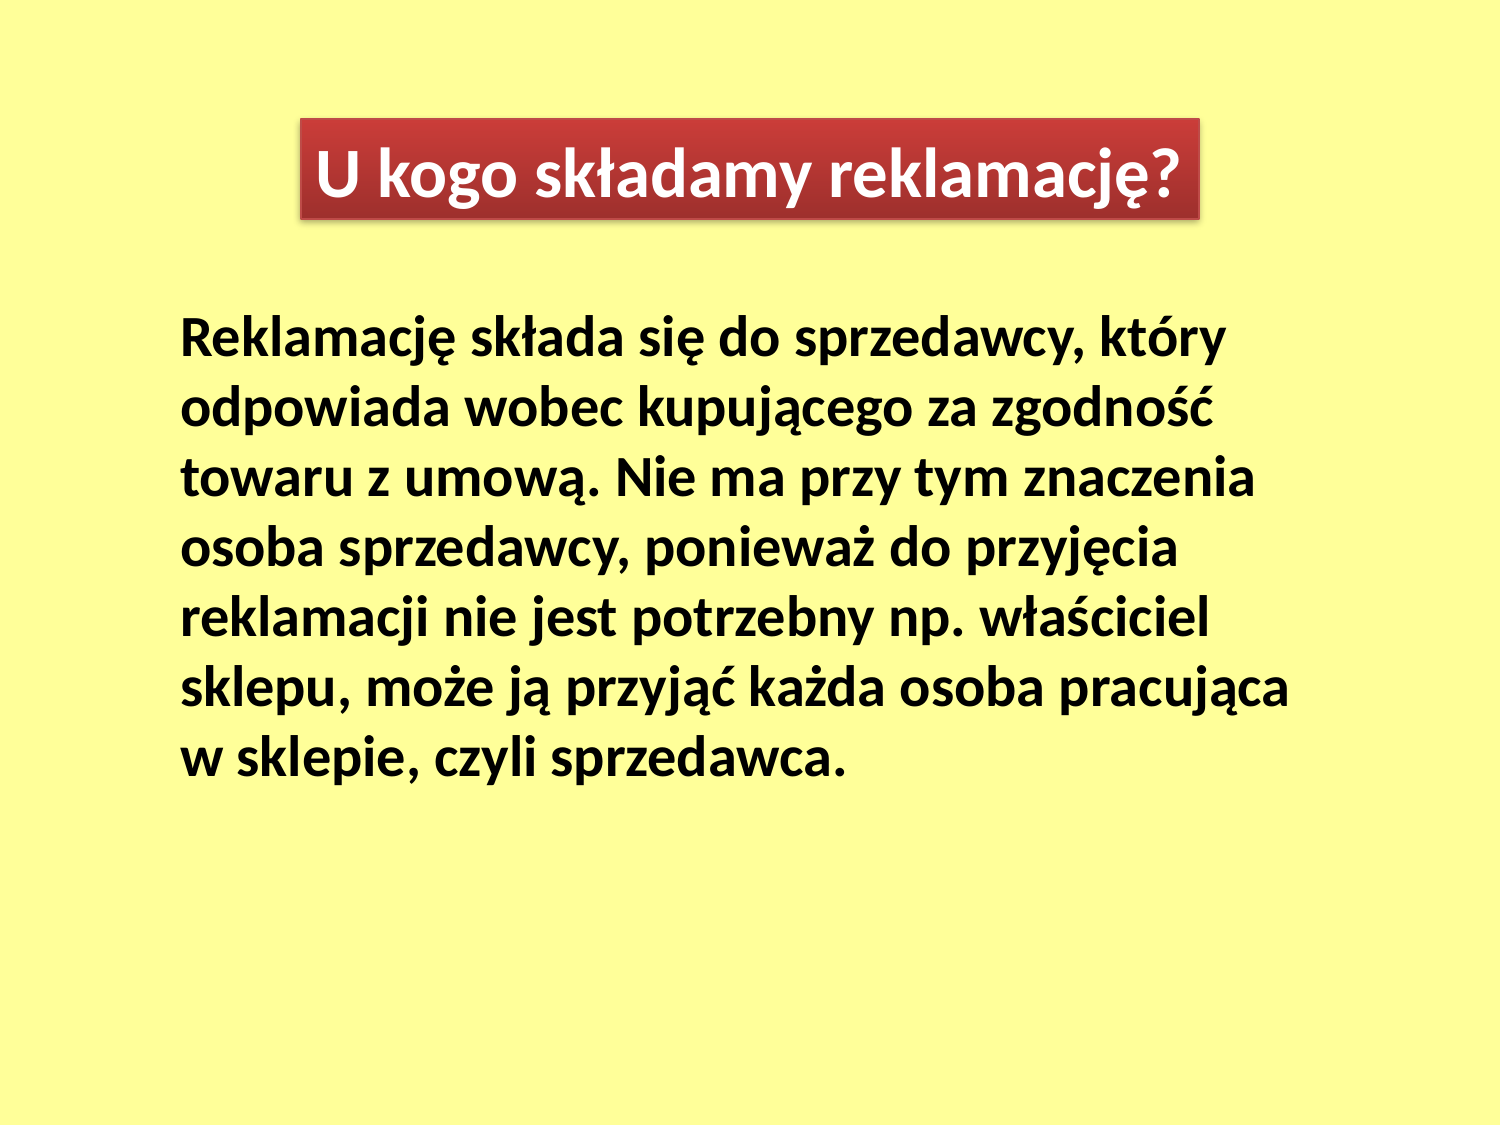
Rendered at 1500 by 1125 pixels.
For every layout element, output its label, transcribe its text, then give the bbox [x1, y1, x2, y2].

text_box Reklamację składa się do sprzedawcy, który odpowiada wobec kupującego za zgodność towaru z umową. Nie ma przy tym znaczenia osoba sprzedawcy, ponieważ do przyjęcia reklamacji nie jest potrzebny np. właściciel sklepu, może ją przyjąć każda osoba pracująca w sklepie, czyli sprzedawca. [165, 290, 1335, 796]
text_box U kogo składamy reklamację? [300, 118, 1200, 220]
